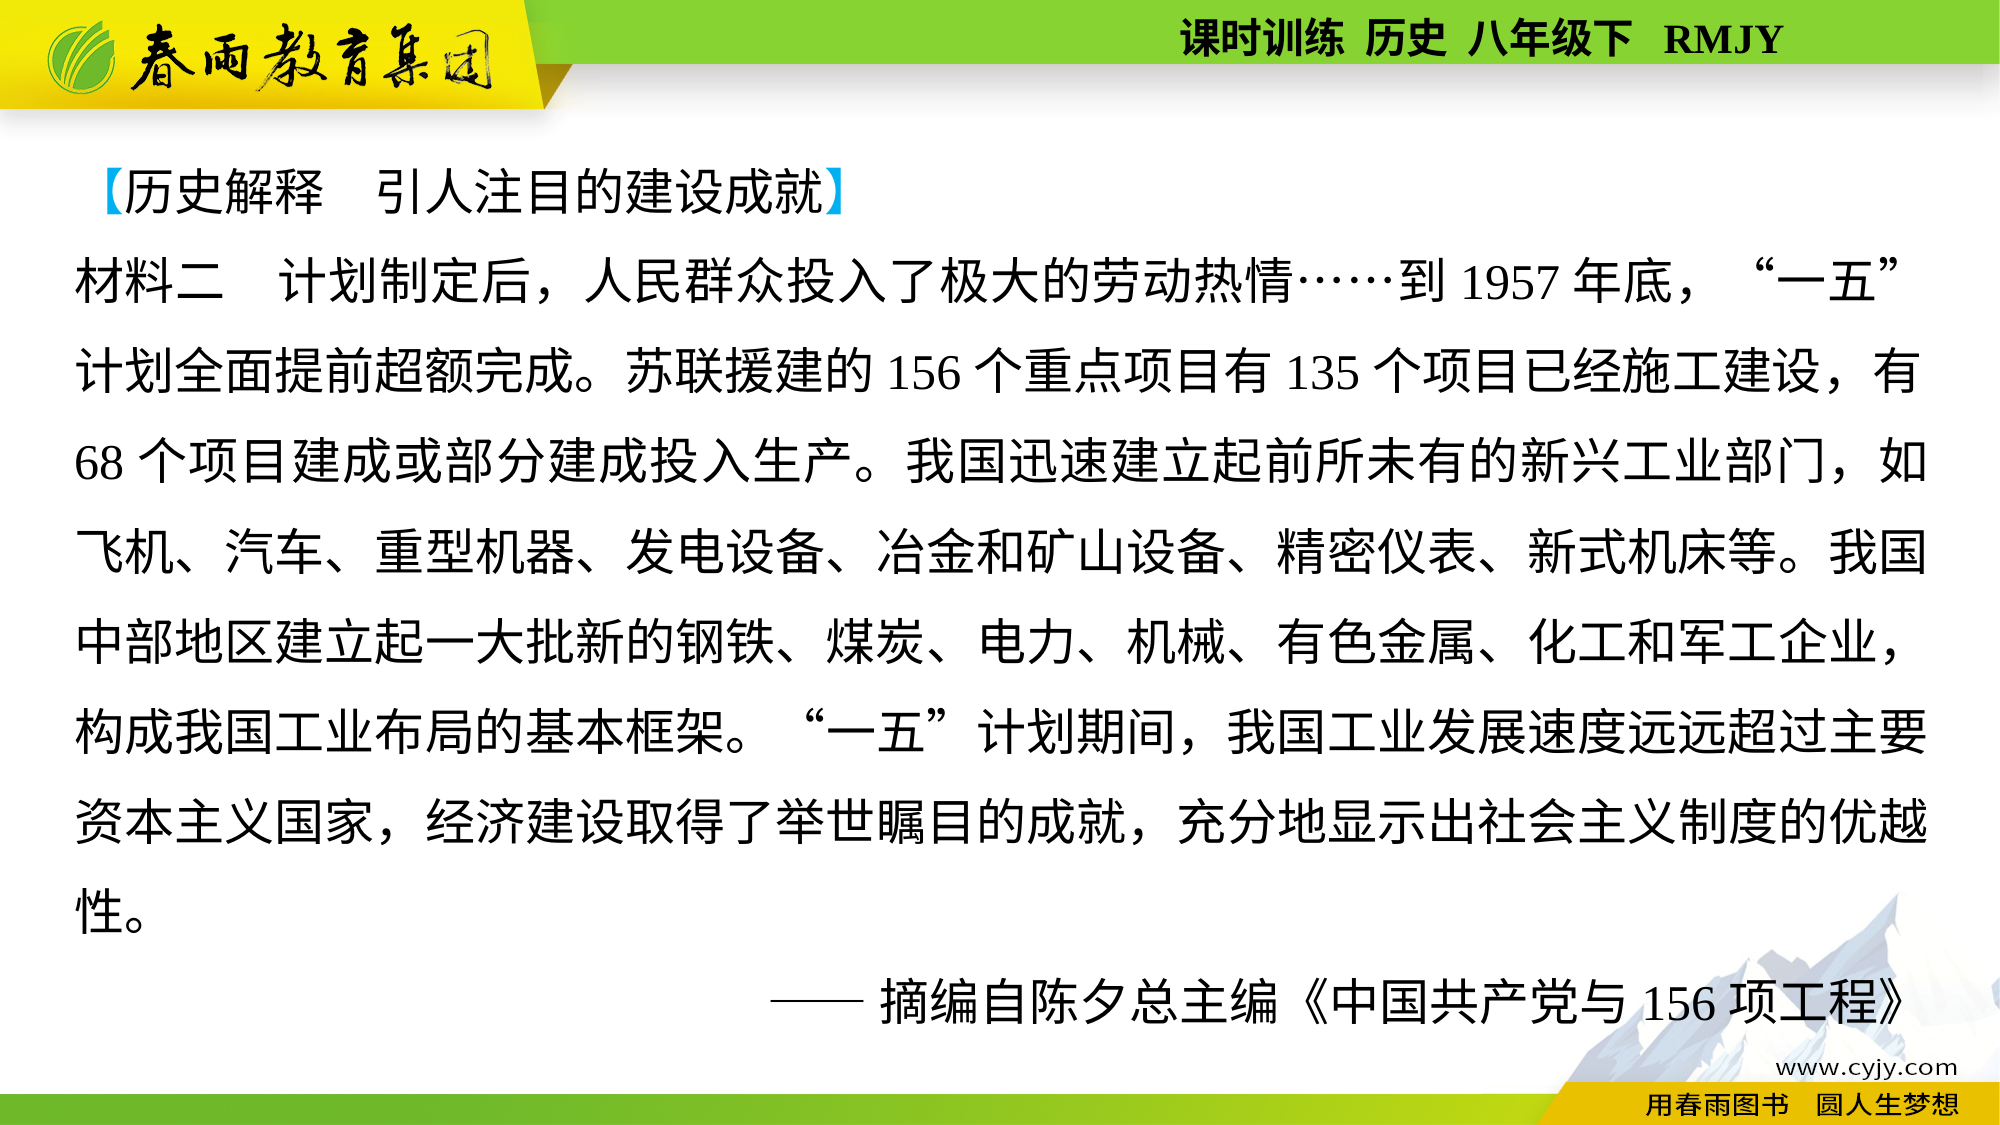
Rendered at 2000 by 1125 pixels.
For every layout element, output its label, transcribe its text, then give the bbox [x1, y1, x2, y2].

list 【历史解释 引人注目的建设成就】 材料二 计划制定后，人民群众投入了极大的劳动热情……到1957年底，“一五”计划全面提前超额完成。苏联援建的156个重点项目有135个项目已经施工建设，有68个项目建成或部分建成投入生产。我国迅速建立起前所未有的新兴工业部门，如飞机、汽车、重型机器、发电设备、冶金和矿山设备、精密仪表、新式机床等。我国中部地区建立起一大批新的钢铁、煤炭、电力、机械、有色金属、化工和军工企业，构成我国工业布局的基本框架。“一五”计划期间，我国工业发展速度远远超过主要资本主义国家，经济建设取得了举世瞩目的成就，充分地显示出社会主义制度的优越性。 ——摘编自陈夕总主编《中国共产党与156项工程》 [59, 122, 1944, 956]
picture [0, 0, 2000, 1125]
